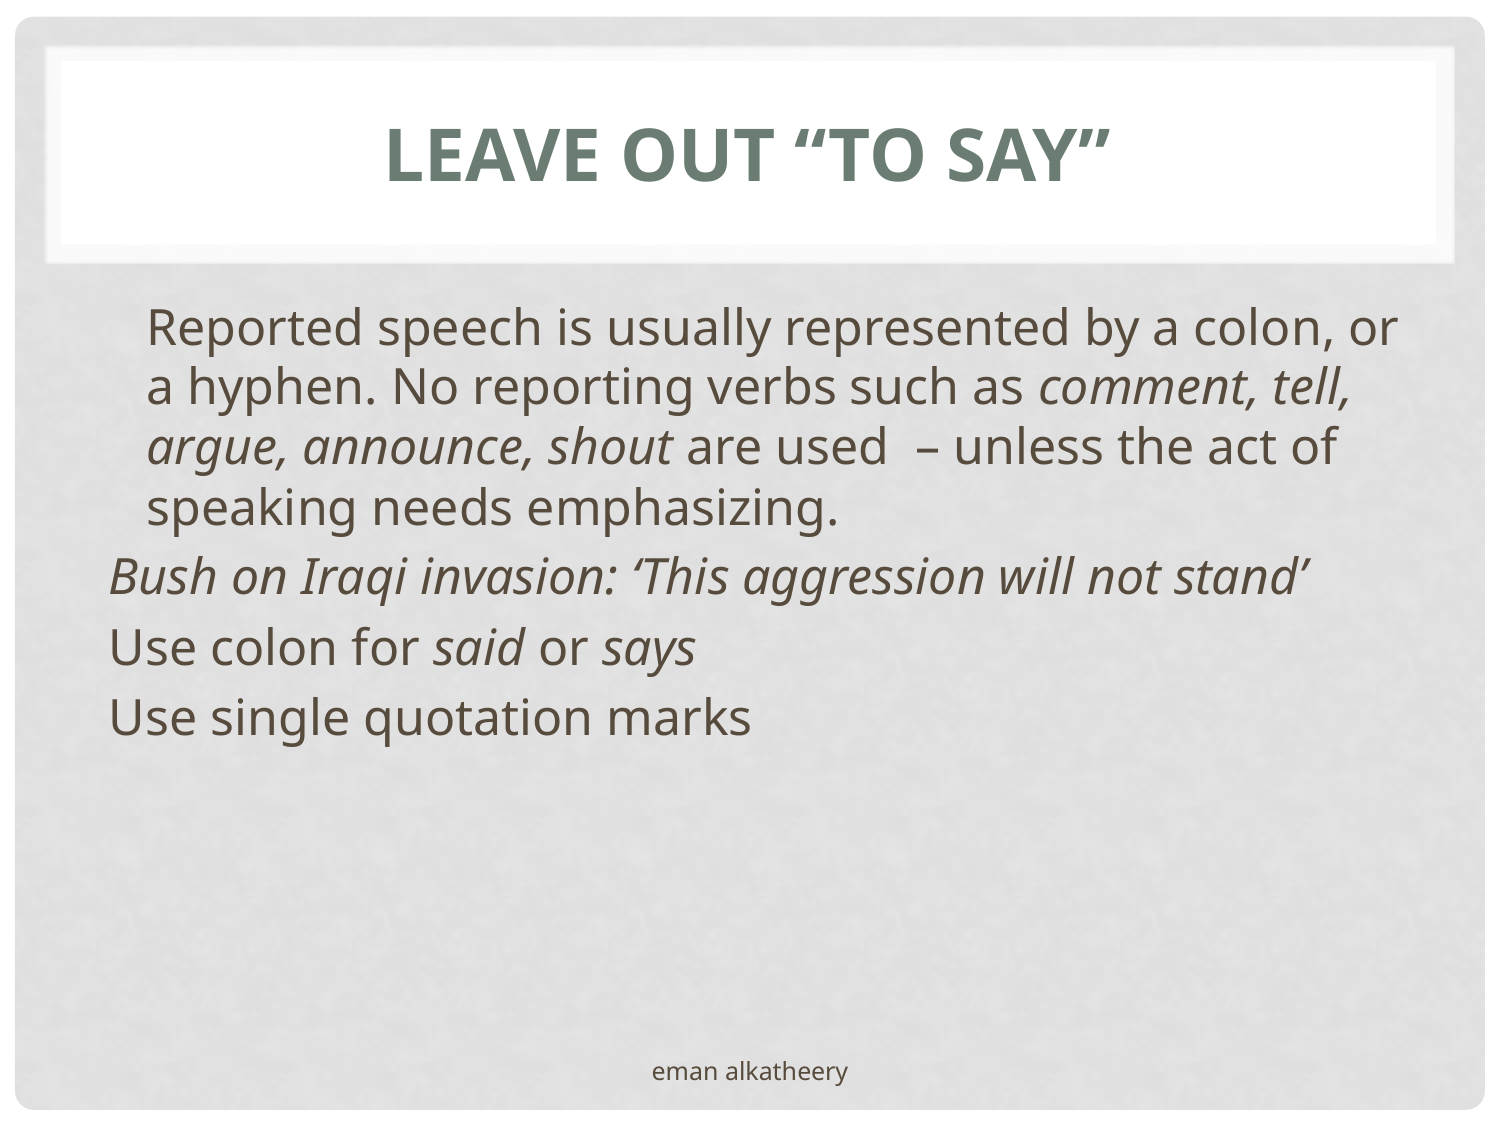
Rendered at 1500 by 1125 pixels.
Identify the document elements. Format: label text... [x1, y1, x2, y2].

list Reported speech is usually represented by a colon, or a hyphen. No reporting verbs such as comment, tell, argue, announce, shout are used – unless the act of speaking needs emphasizing. Bush on Iraqi invasion: ‘This aggression will not stand’ Use colon for said or says Use single quotation marks [75, 287, 1425, 1005]
footer eman alkatheery [512, 1042, 988, 1103]
title Leave out “to say” [69, 66, 1425, 238]
